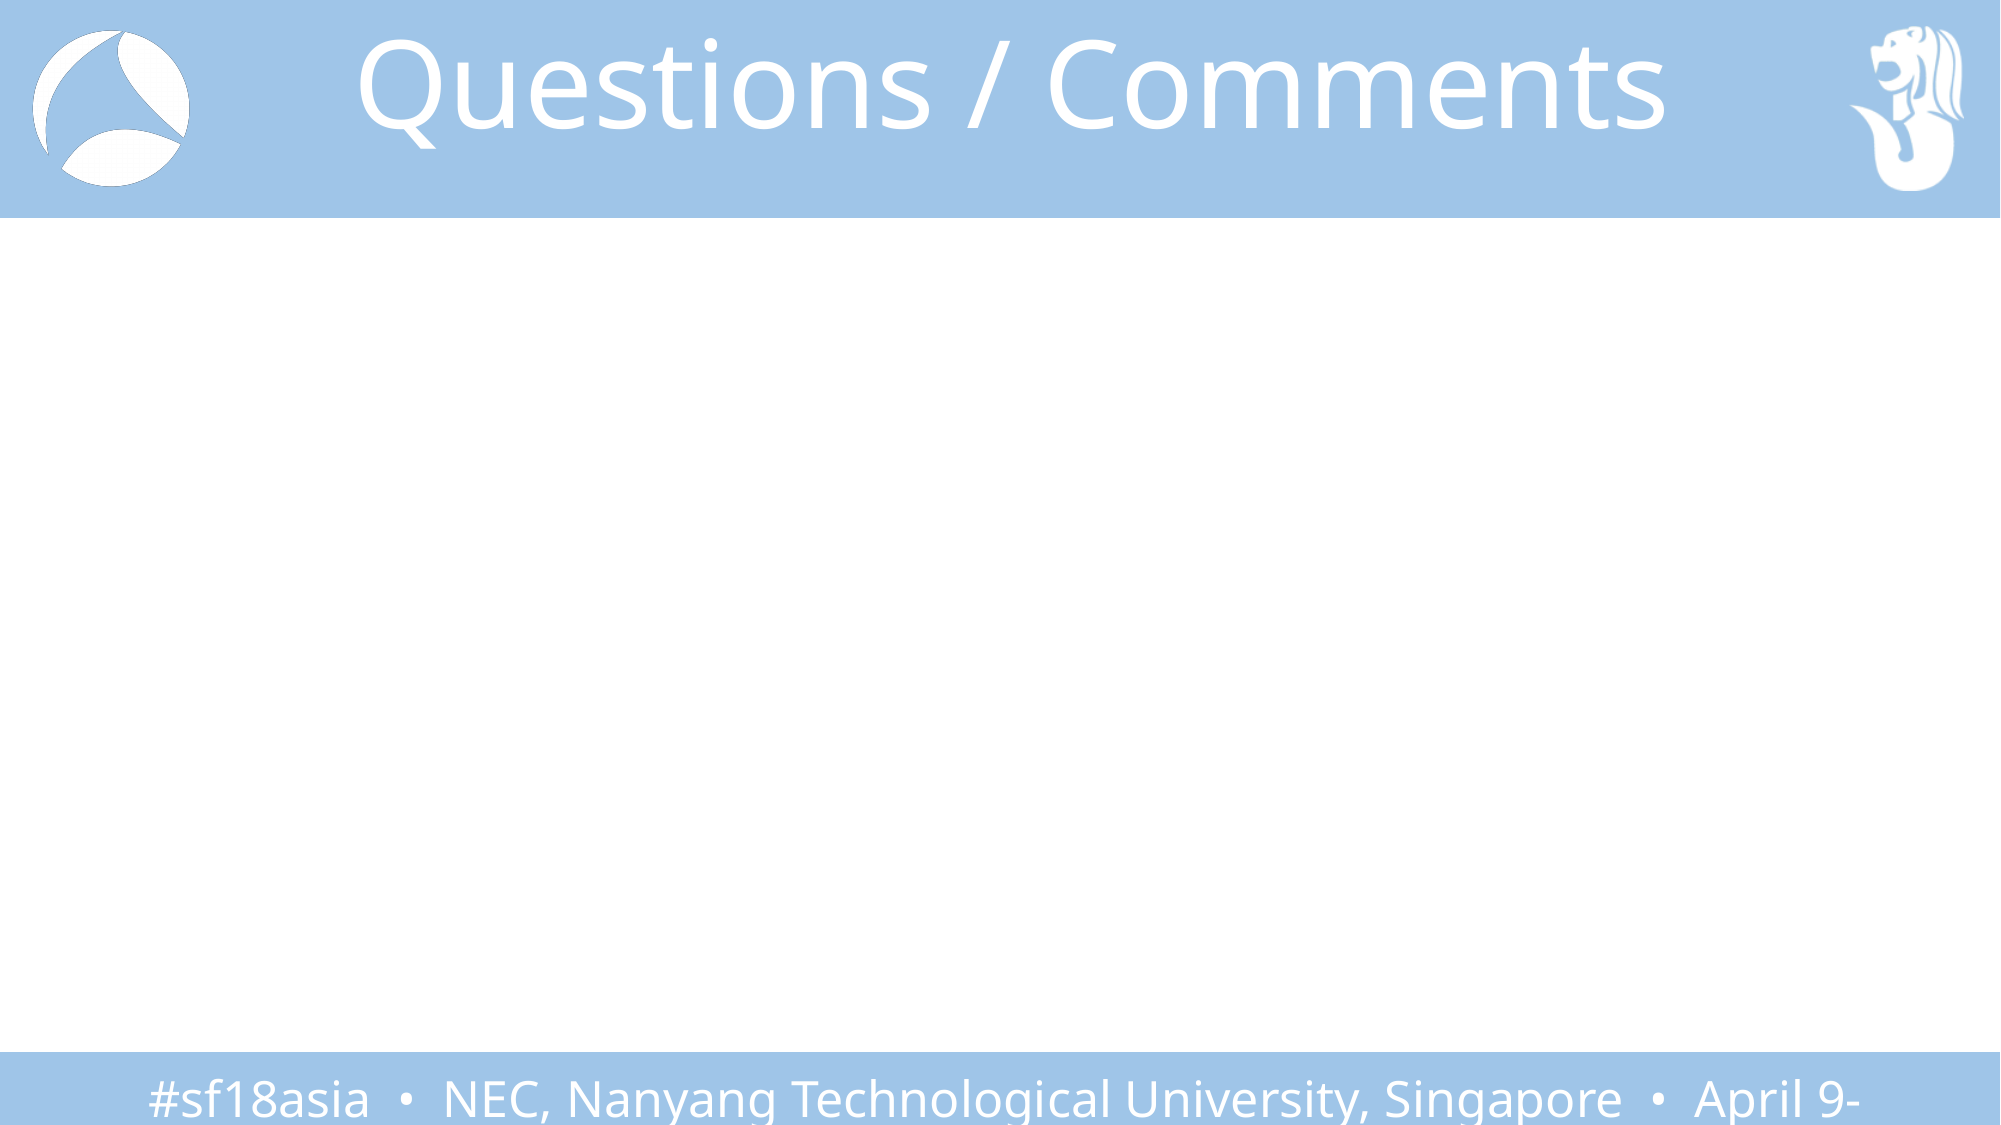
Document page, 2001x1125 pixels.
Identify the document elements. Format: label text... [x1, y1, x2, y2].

picture [1849, 155, 1964, 191]
picture [32, 155, 190, 187]
title Questions / Comments [31, 24, 1994, 155]
